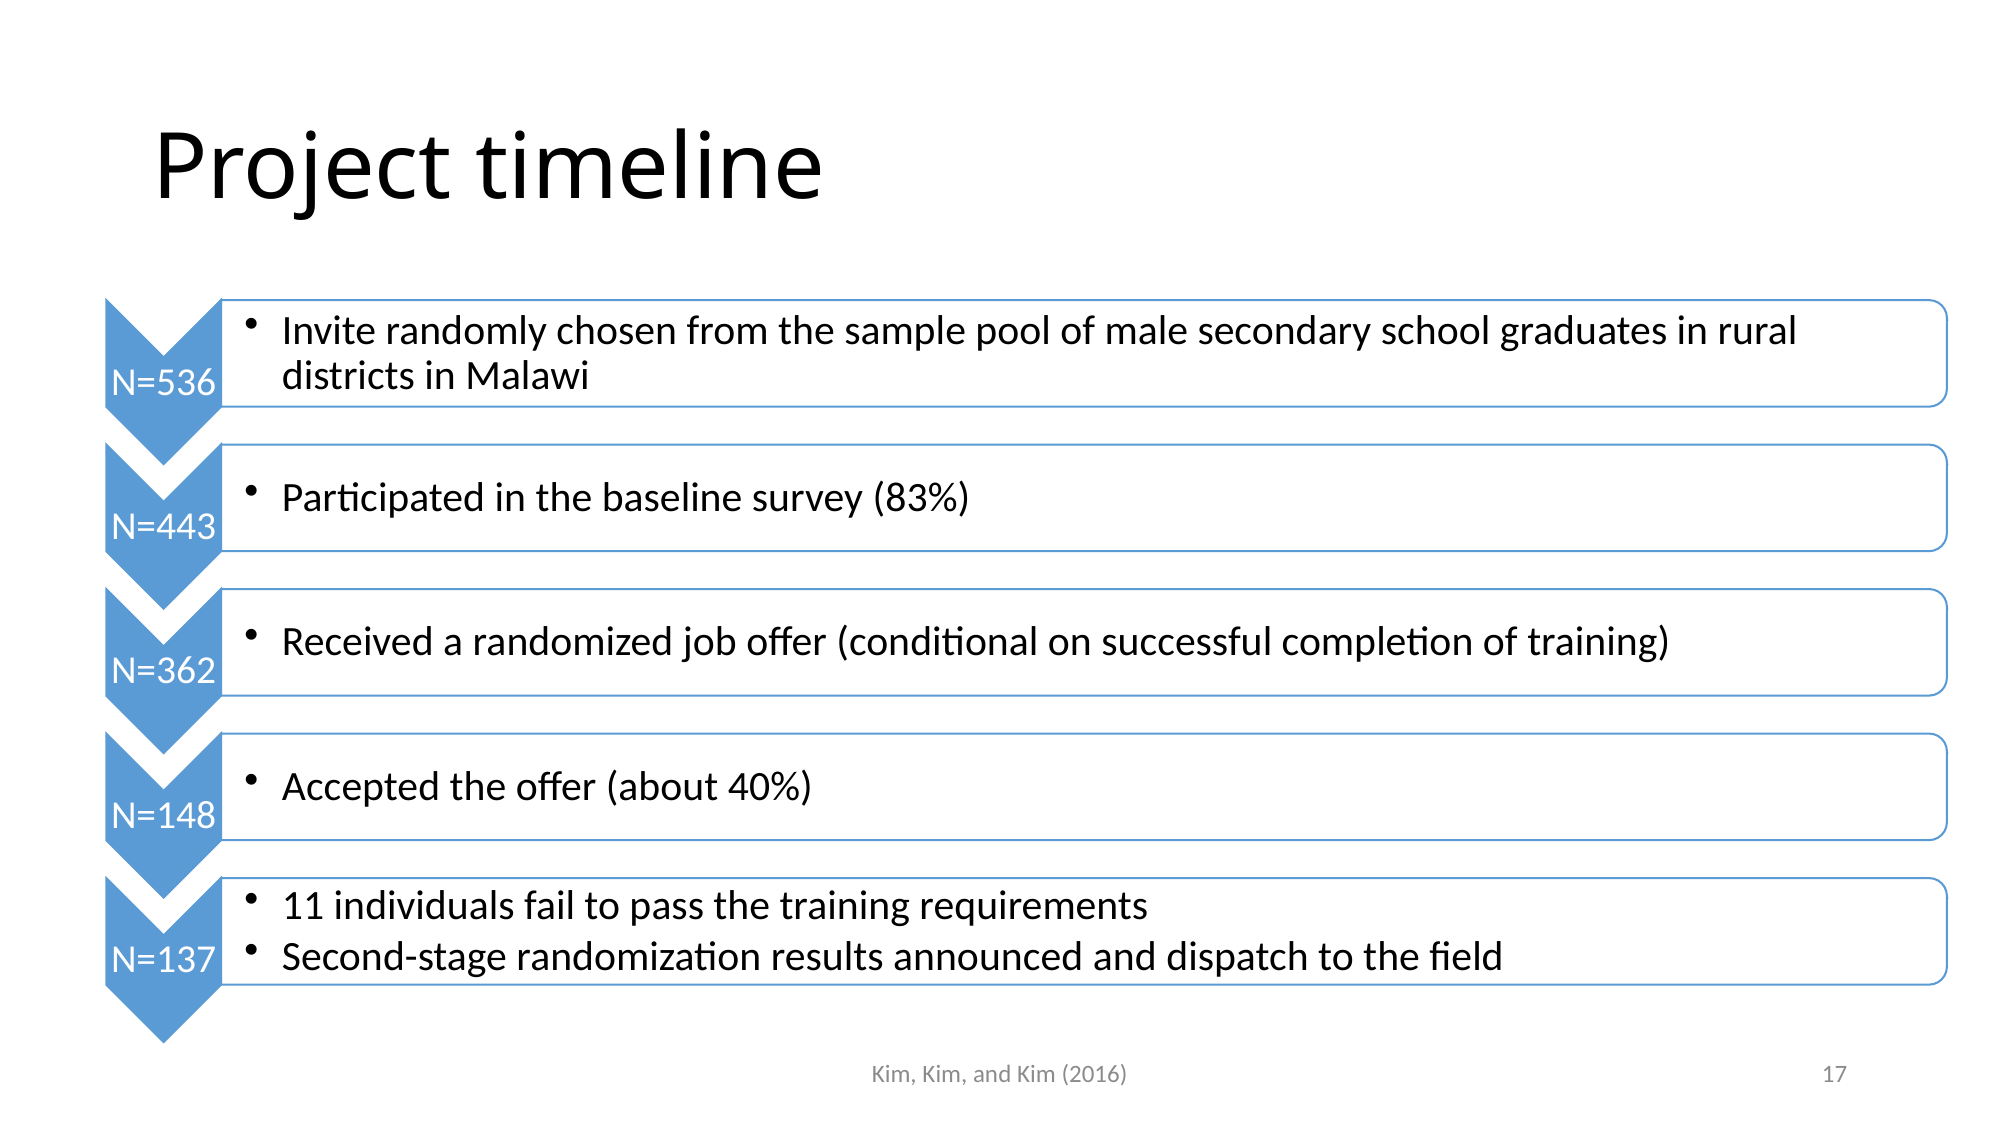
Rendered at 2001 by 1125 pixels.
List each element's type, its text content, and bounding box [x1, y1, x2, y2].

slide_number 17 [1412, 1043, 1863, 1103]
footer Kim, Kim, and Kim (2016) [662, 1043, 1338, 1103]
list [106, 299, 1947, 1043]
title Project timeline [137, 59, 1863, 278]
